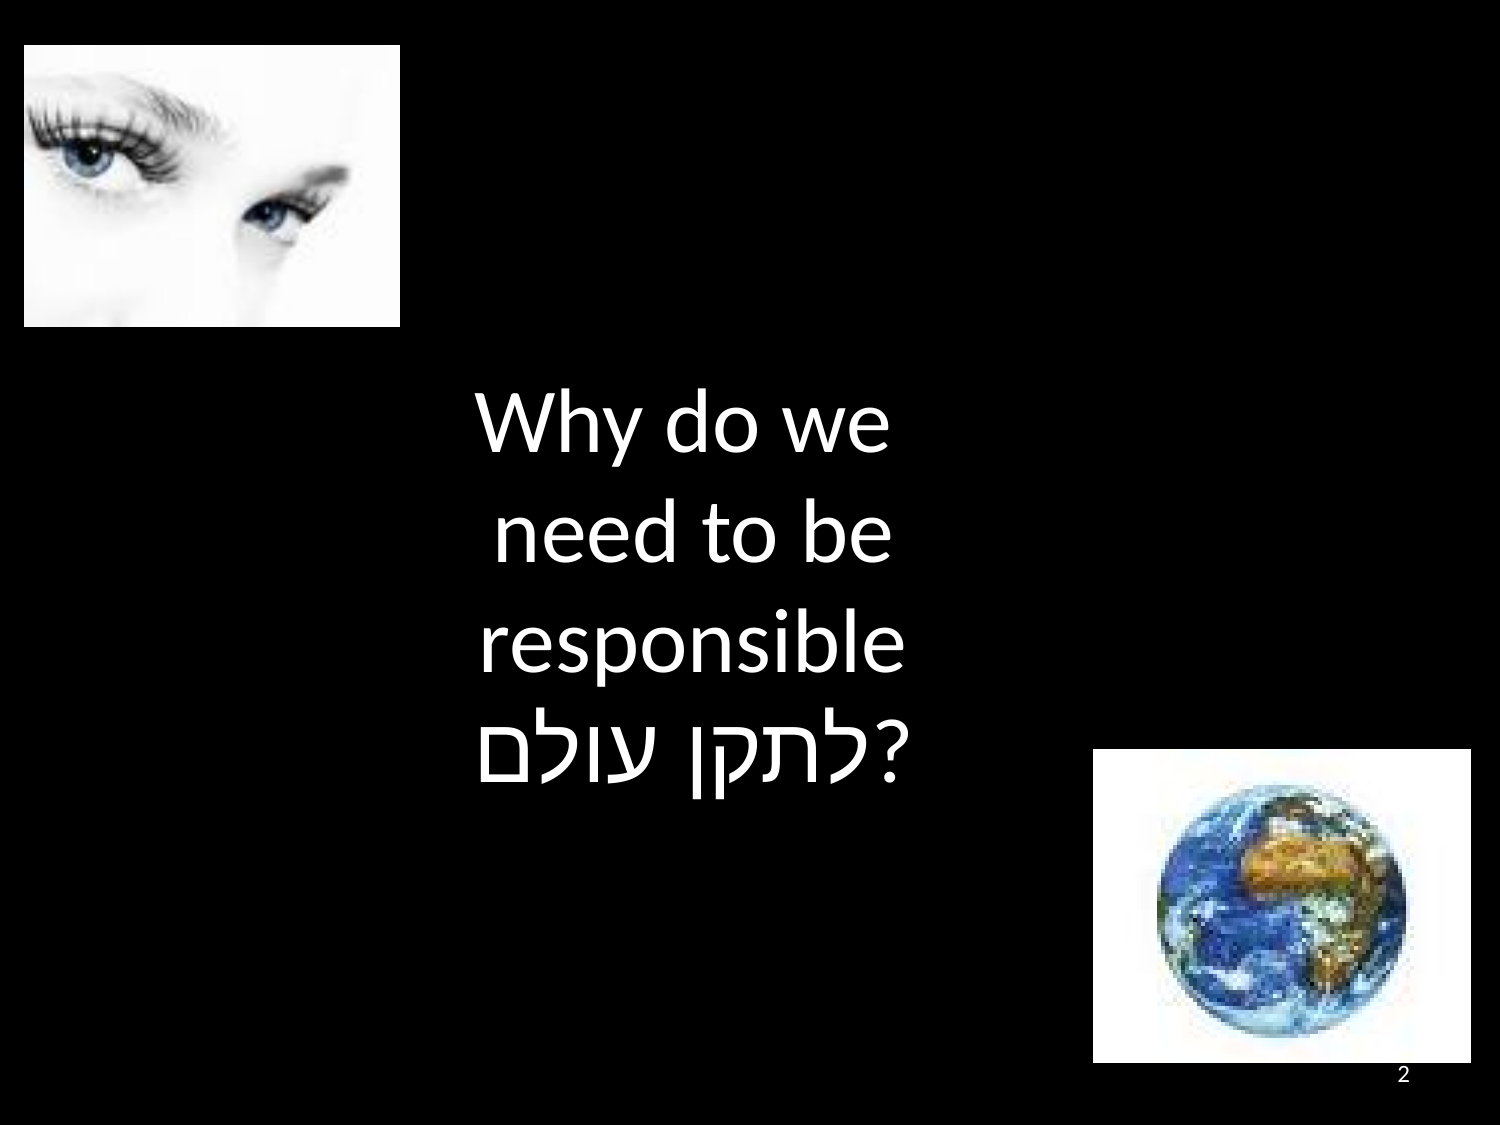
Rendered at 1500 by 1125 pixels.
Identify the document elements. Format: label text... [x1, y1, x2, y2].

picture [1093, 749, 1471, 1063]
slide_number 2 [1074, 1042, 1425, 1103]
picture [24, 45, 401, 327]
title Why do we need to be responsible לתקן עולם? [312, 337, 1076, 826]
